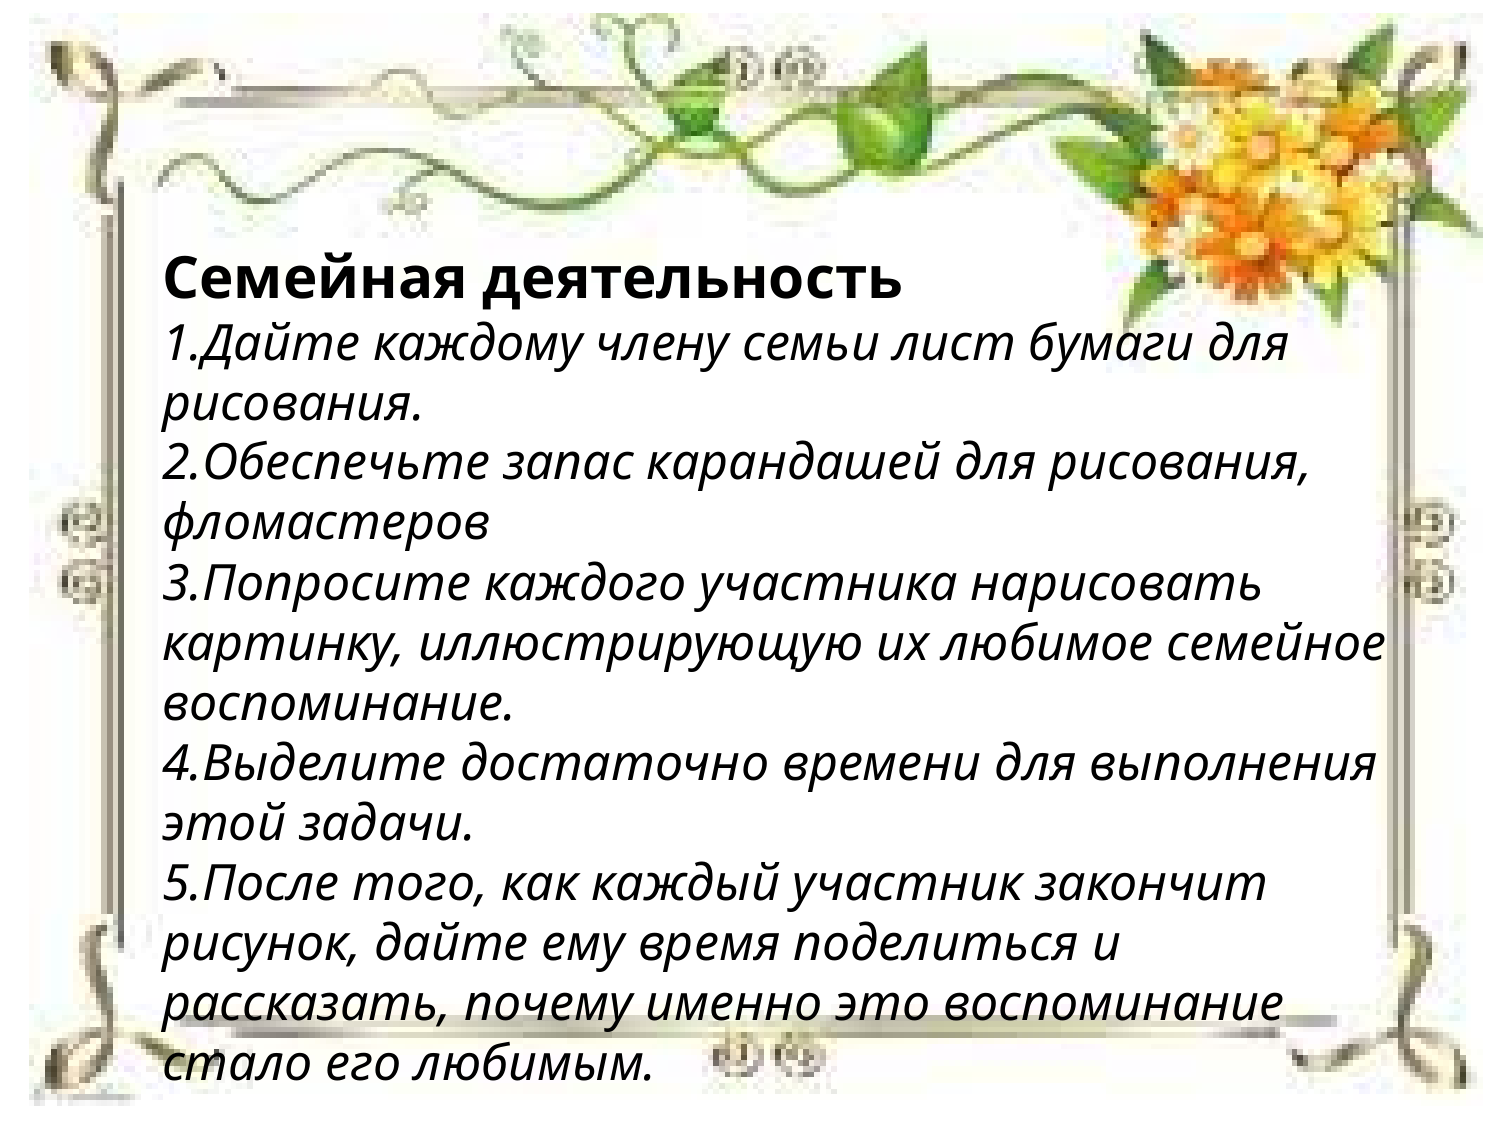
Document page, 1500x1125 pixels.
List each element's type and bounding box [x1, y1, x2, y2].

list [29, 13, 1483, 1106]
